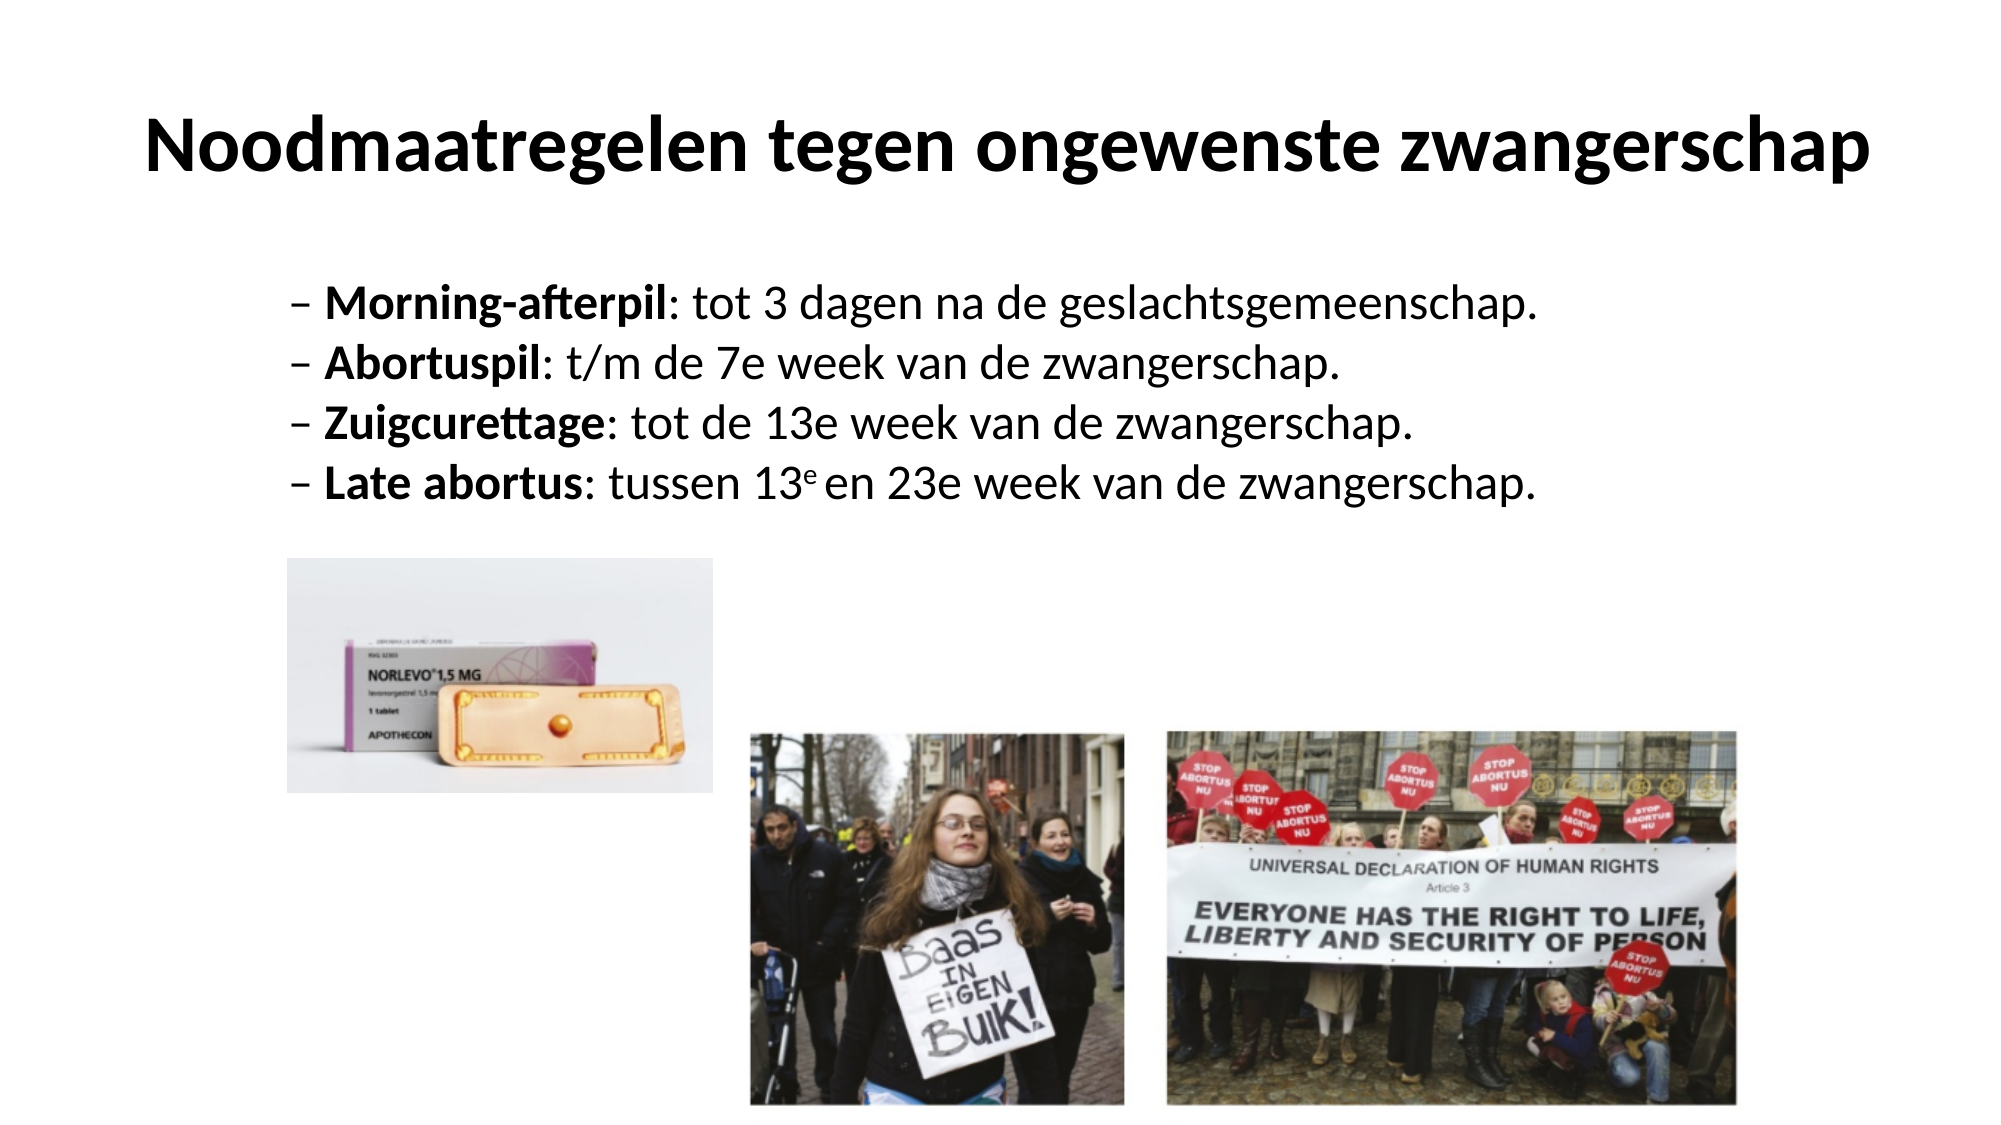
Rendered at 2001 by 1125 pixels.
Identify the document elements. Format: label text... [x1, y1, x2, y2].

picture [736, 724, 1745, 1125]
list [287, 558, 713, 793]
text_box – Morning-afterpil: tot 3 dagen na de geslachtsgemeenschap. – Abortuspil: t/m de 7e week van de zwangerschap. – Zuigcurettage: tot de 13e week van de zwangerschap. – Late abortus: tussen 13e en 23e week van de zwangerschap. [273, 262, 1775, 518]
title Noodmaatregelen tegen ongewenste zwangerschap [99, 45, 1900, 233]
